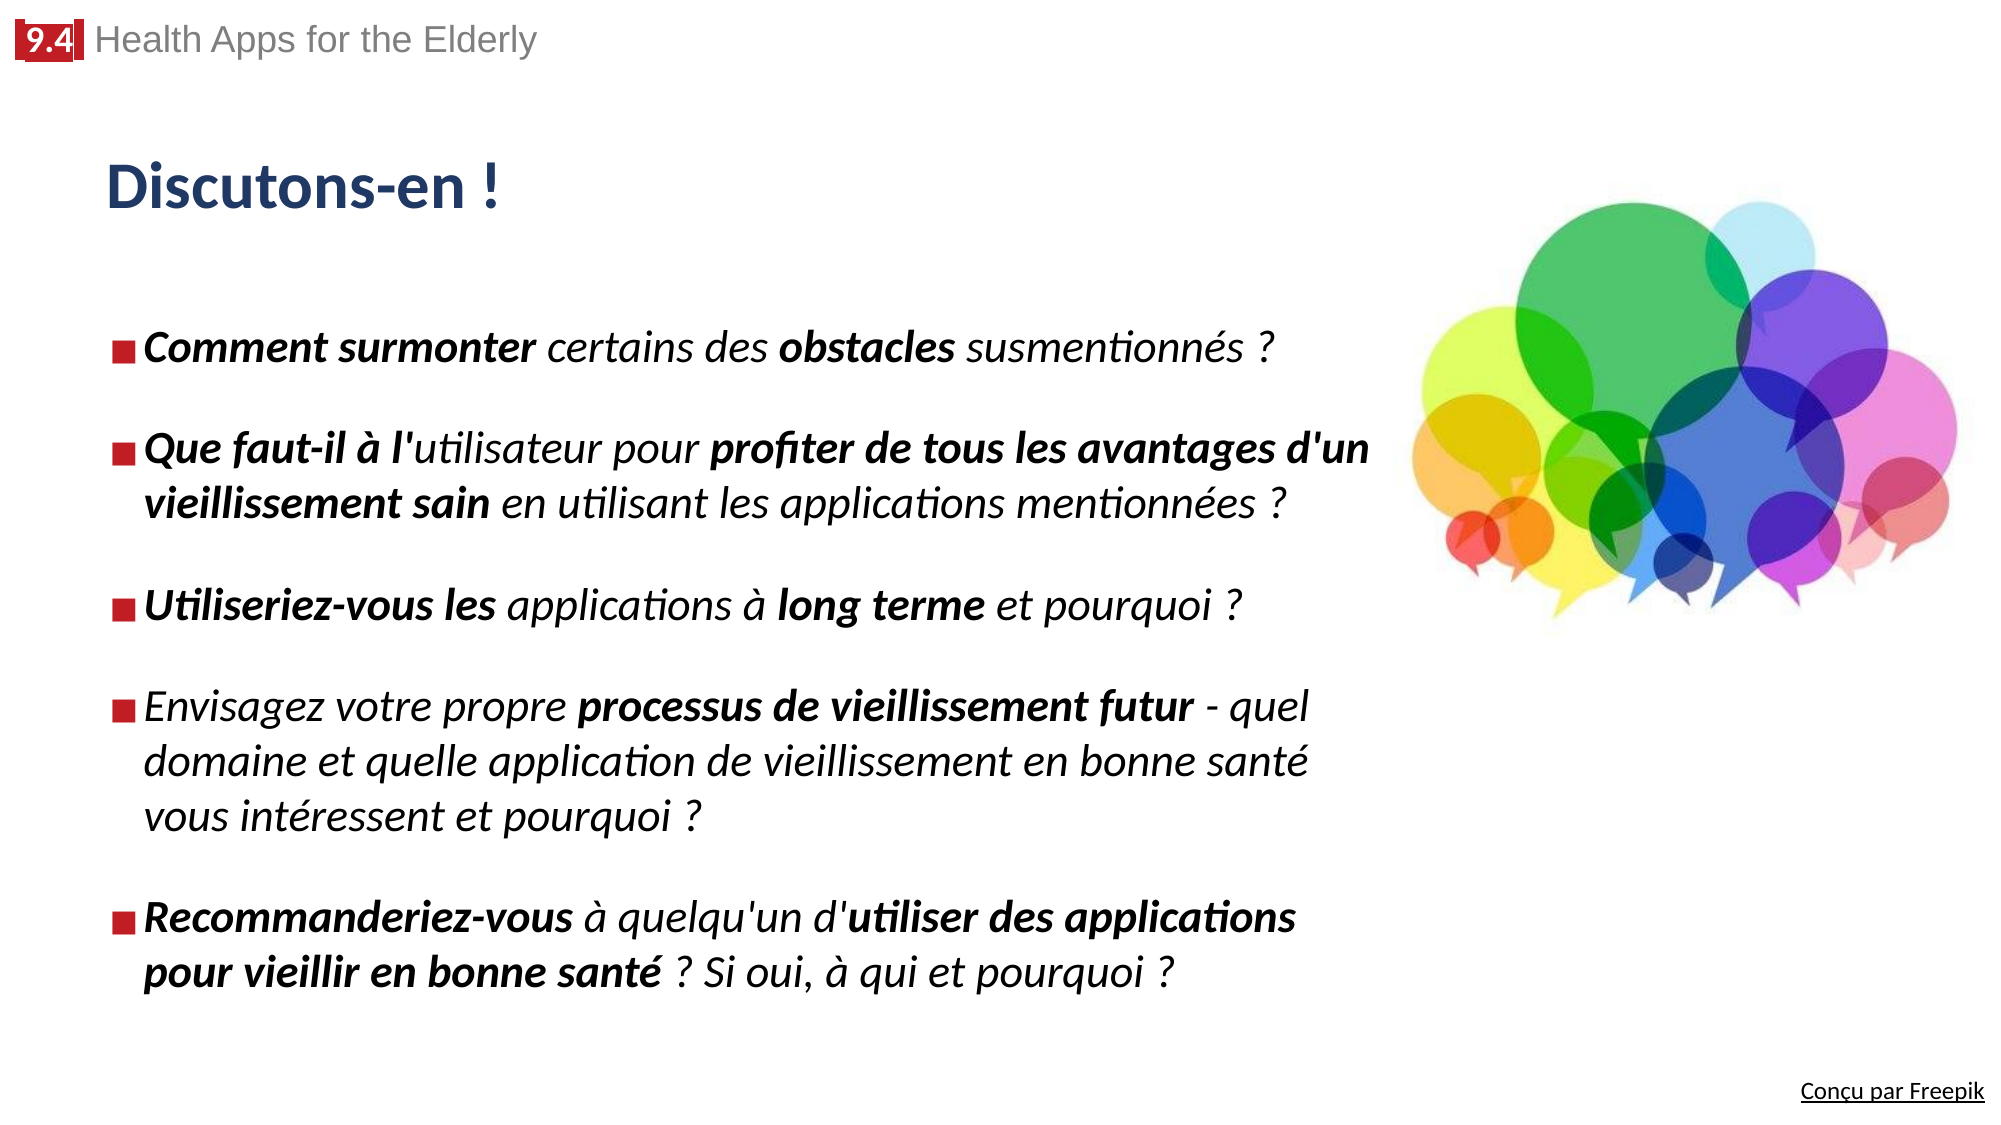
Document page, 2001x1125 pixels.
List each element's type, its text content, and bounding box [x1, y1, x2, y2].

title Discutons-en ! [91, 127, 1906, 247]
picture [1380, 180, 1978, 639]
list Comment surmonter certains des obstacles susmentionnés ? Que faut-il à l'utilisateur pour profiter de tous les avantages d'un vieillissement sain en utilisant les applications mentionnées ? Utiliseriez-vous les applications à long terme et pourquoi ? Envisagez votre propre processus de vieillissement futur - quel domaine et quelle application de vieillissement en bonne santé vous intéressent et pourquoi ? Recommanderiez-vous à quelqu'un d'utiliser des applications pour vieillir en bonne santé ? Si oui, à qui et pourquoi ? [91, 308, 1396, 1017]
text_box Conçu par Freepik [989, 1066, 2000, 1112]
